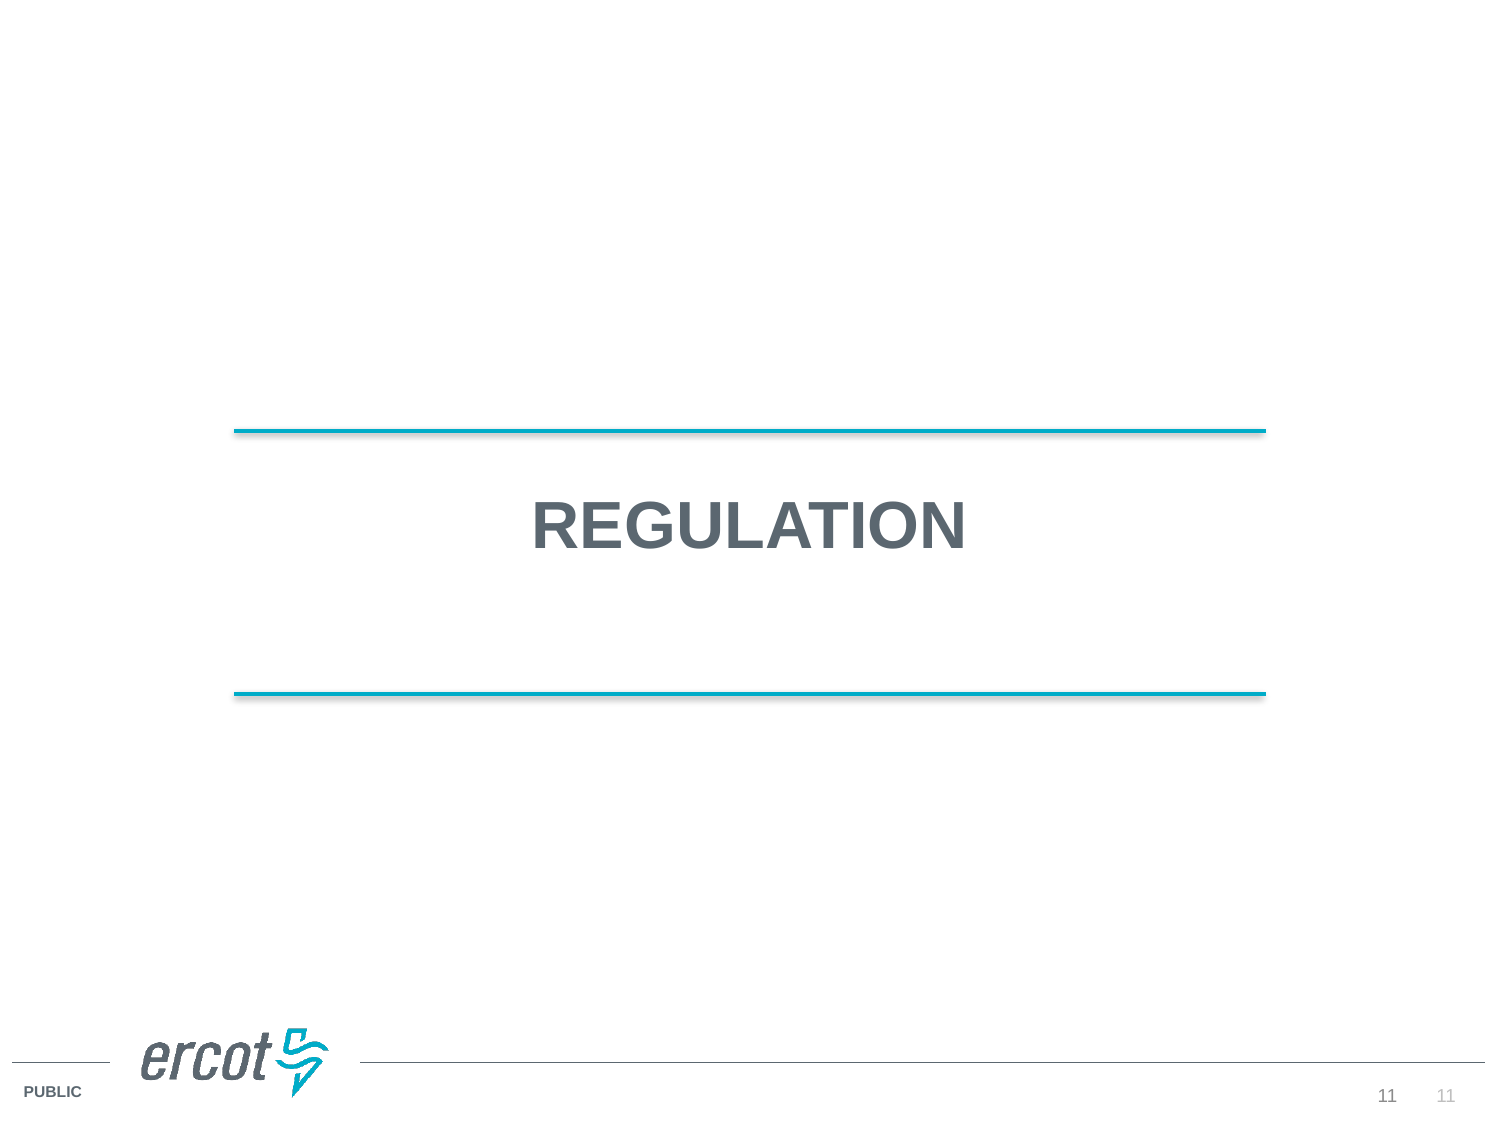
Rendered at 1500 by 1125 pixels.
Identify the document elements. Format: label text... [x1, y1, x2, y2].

list Regulation [234, 474, 1266, 638]
slide_number 11 [1350, 1077, 1425, 1113]
picture [137, 1024, 332, 1100]
